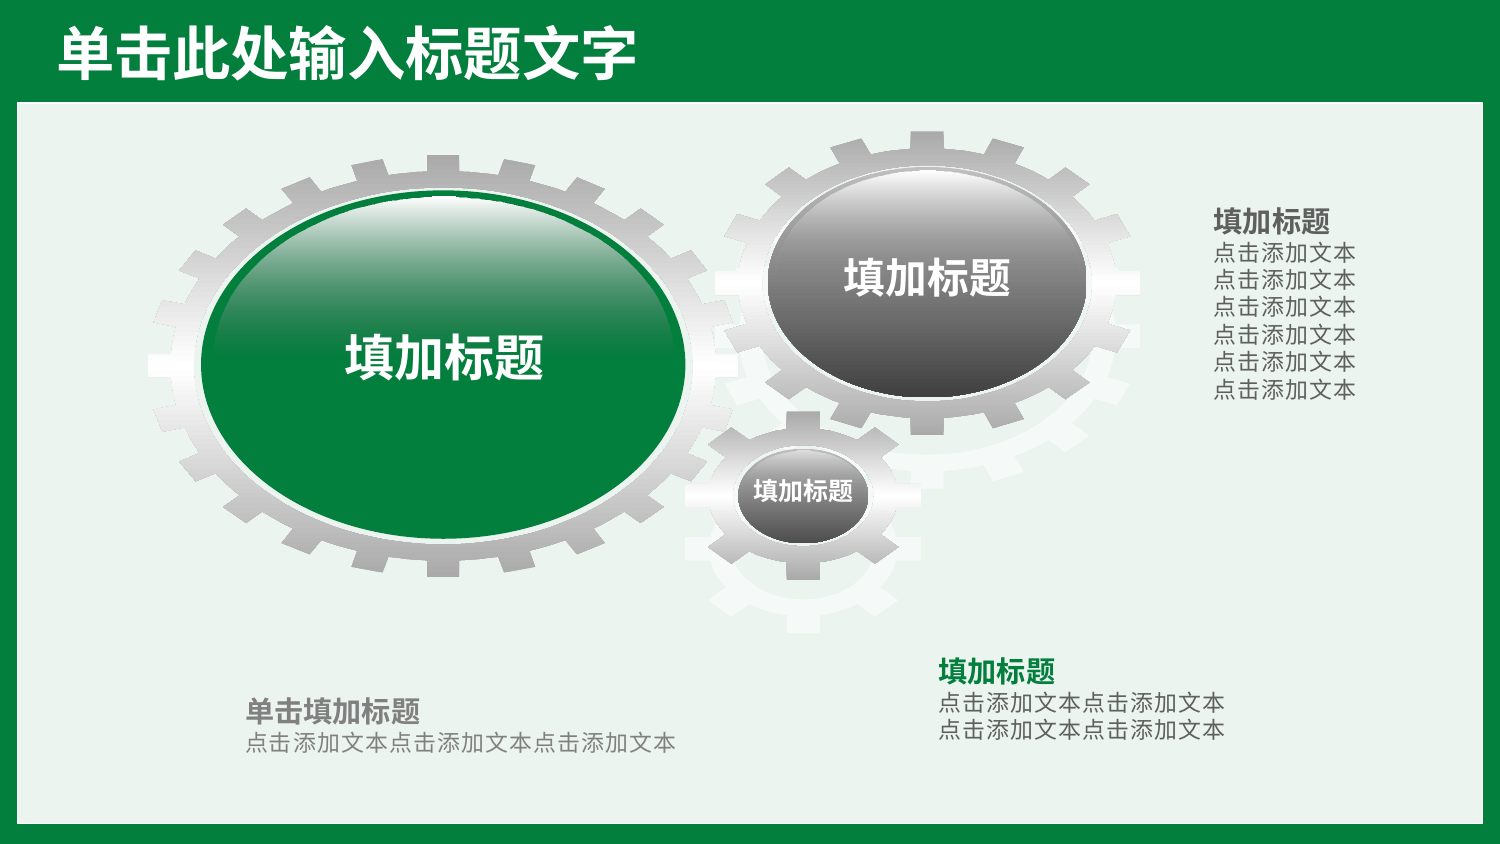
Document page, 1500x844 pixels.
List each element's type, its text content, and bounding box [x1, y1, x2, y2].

text_box 填加标题 点击添加文本 点击添加文本 点击添加文本 点击添加文本 点击添加文本 点击添加文本 [1198, 195, 1412, 438]
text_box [147, 154, 739, 577]
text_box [566, 411, 1040, 634]
text_box 单击填加标题 点击添加文本点击添加文本点击添加文本 [230, 686, 809, 764]
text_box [690, 131, 1164, 489]
text_box 填加标题 点击添加文本点击添加文本 点击添加文本点击添加文本 [923, 646, 1270, 779]
